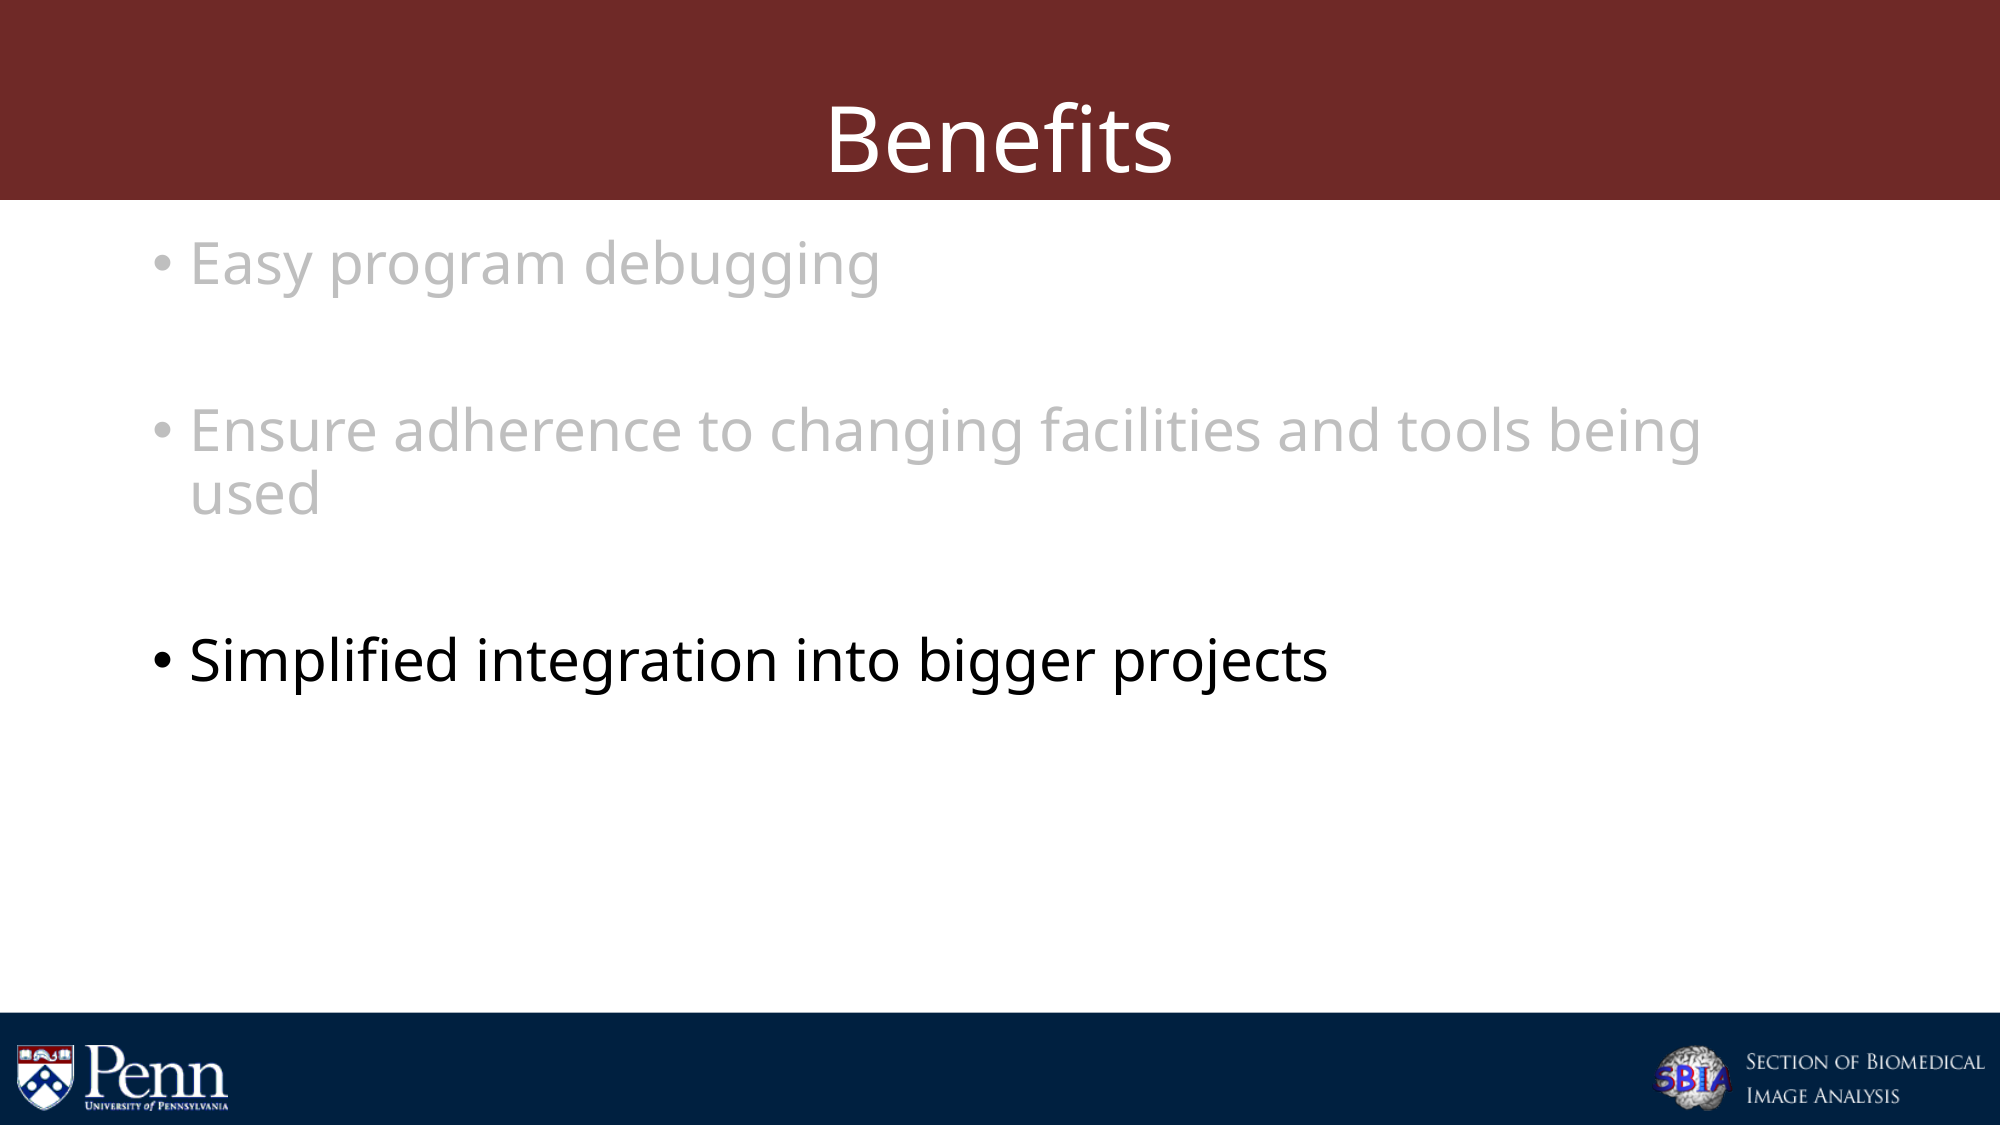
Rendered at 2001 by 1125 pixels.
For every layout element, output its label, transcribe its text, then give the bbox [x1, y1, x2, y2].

picture [1652, 1044, 1985, 1112]
picture [17, 1045, 228, 1111]
title Benefits [137, 0, 1863, 200]
list Easy program debugging Ensure adherence to changing facilities and tools being used Simplified integration into bigger projects [137, 226, 1863, 988]
